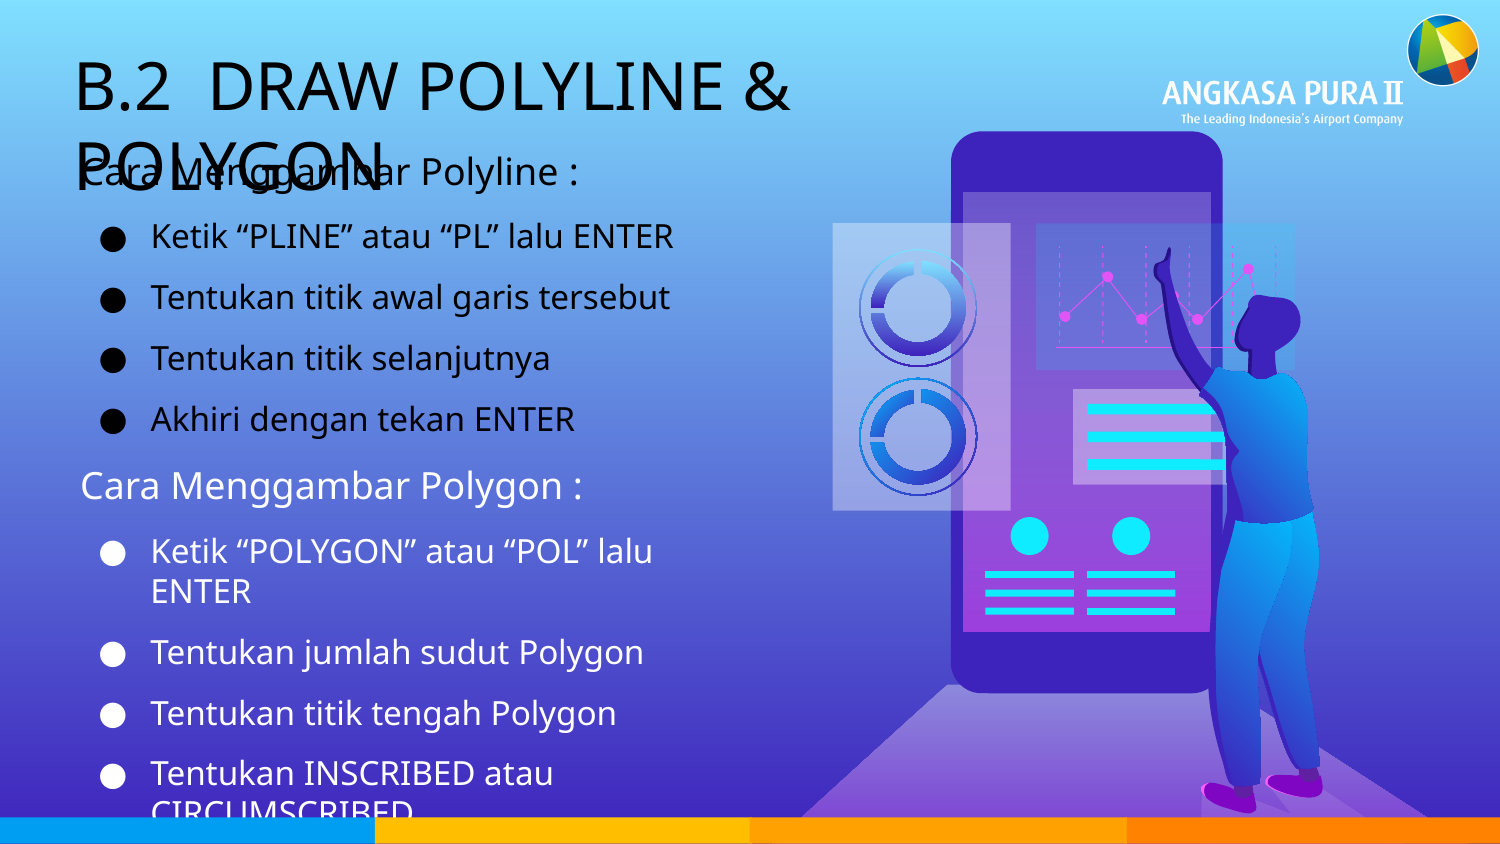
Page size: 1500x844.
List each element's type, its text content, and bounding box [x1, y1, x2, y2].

text_box Cara Menggambar Polygon : [65, 452, 744, 523]
text_box Ketik “POLYGON” atau “POL” lalu ENTER Tentukan jumlah sudut Polygon Tentukan titik tengah Polygon Tentukan INSCRIBED atau CIRCUMSCRIBED Tentukan radius Polygon lalu ENTER [60, 515, 725, 764]
picture [1162, 14, 1479, 126]
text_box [0, 817, 1500, 844]
title B.2 DRAW POLYLINE & POLYGON [58, 28, 1062, 149]
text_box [749, 131, 1500, 816]
subtitle Cara Menggambar Polyline : [65, 149, 744, 208]
list Ketik “PLINE” atau “PL” lalu ENTER Tentukan titik awal garis tersebut Tentukan titik selanjutnya Akhiri dengan tekan ENTER [60, 200, 725, 449]
